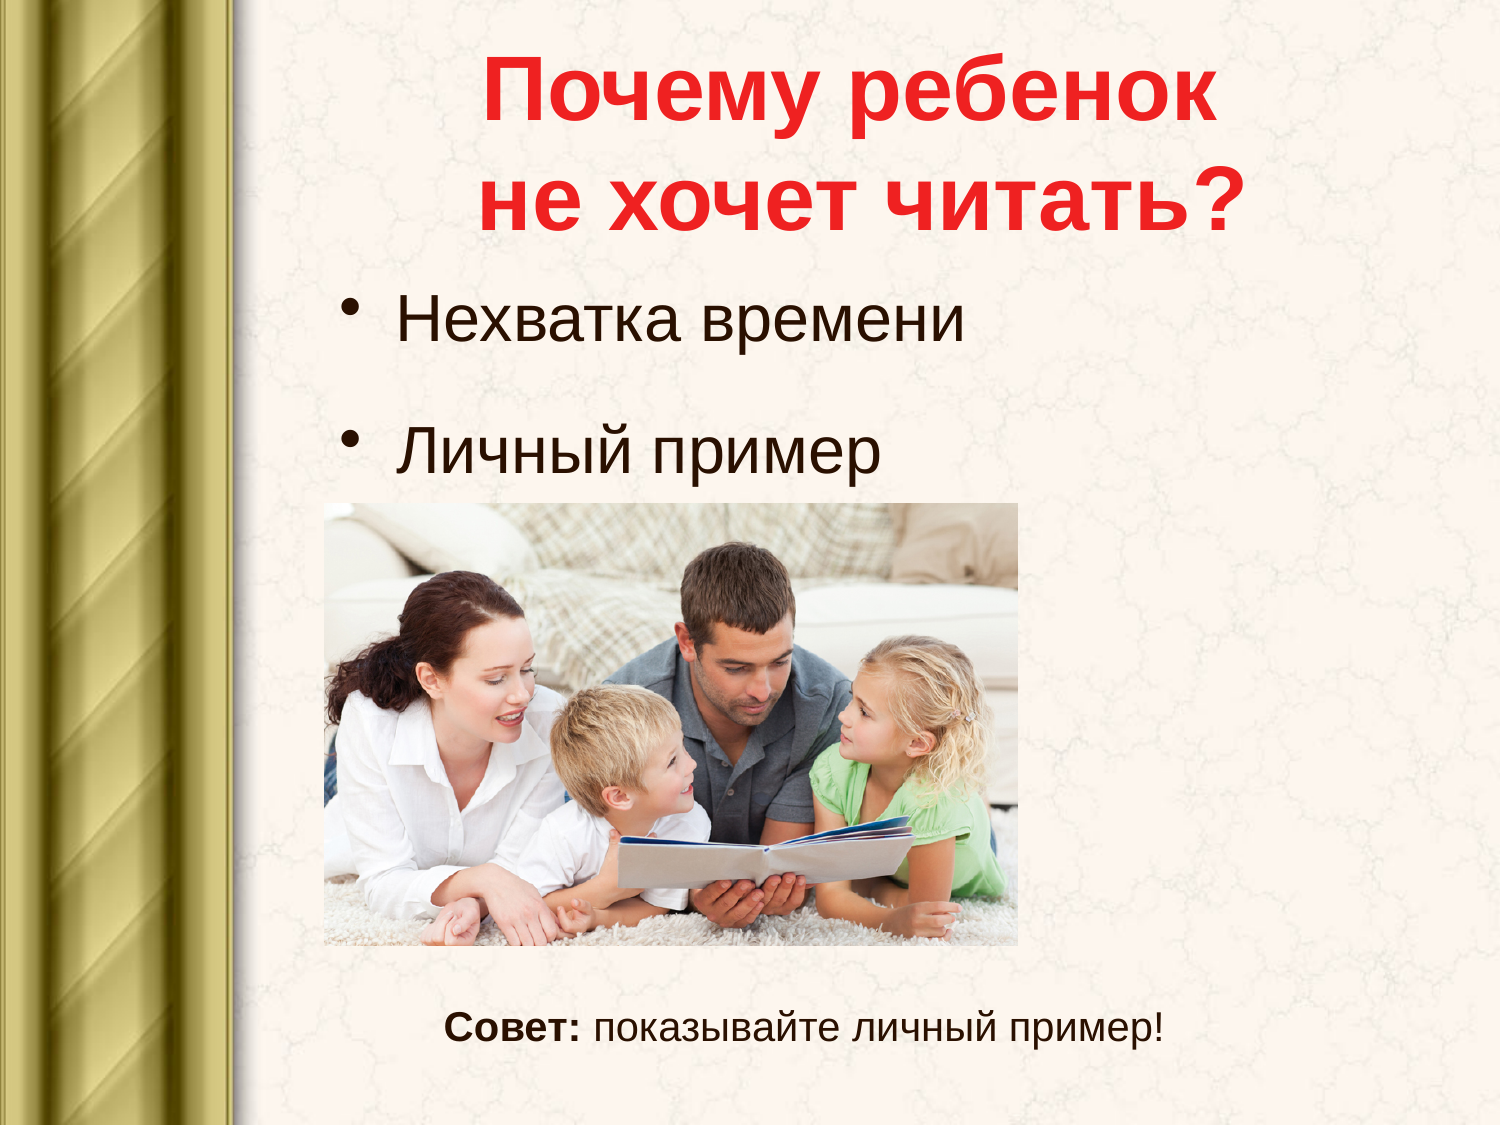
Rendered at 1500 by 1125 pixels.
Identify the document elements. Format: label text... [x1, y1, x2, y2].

text_box Совет: показывайте личный пример! [429, 992, 1304, 1058]
text_box Нехватка времени [324, 267, 1027, 383]
text_box Личный пример [324, 399, 951, 502]
picture [0, 0, 1500, 1125]
title Почему ребенок не хочет читать? [187, 44, 1500, 233]
